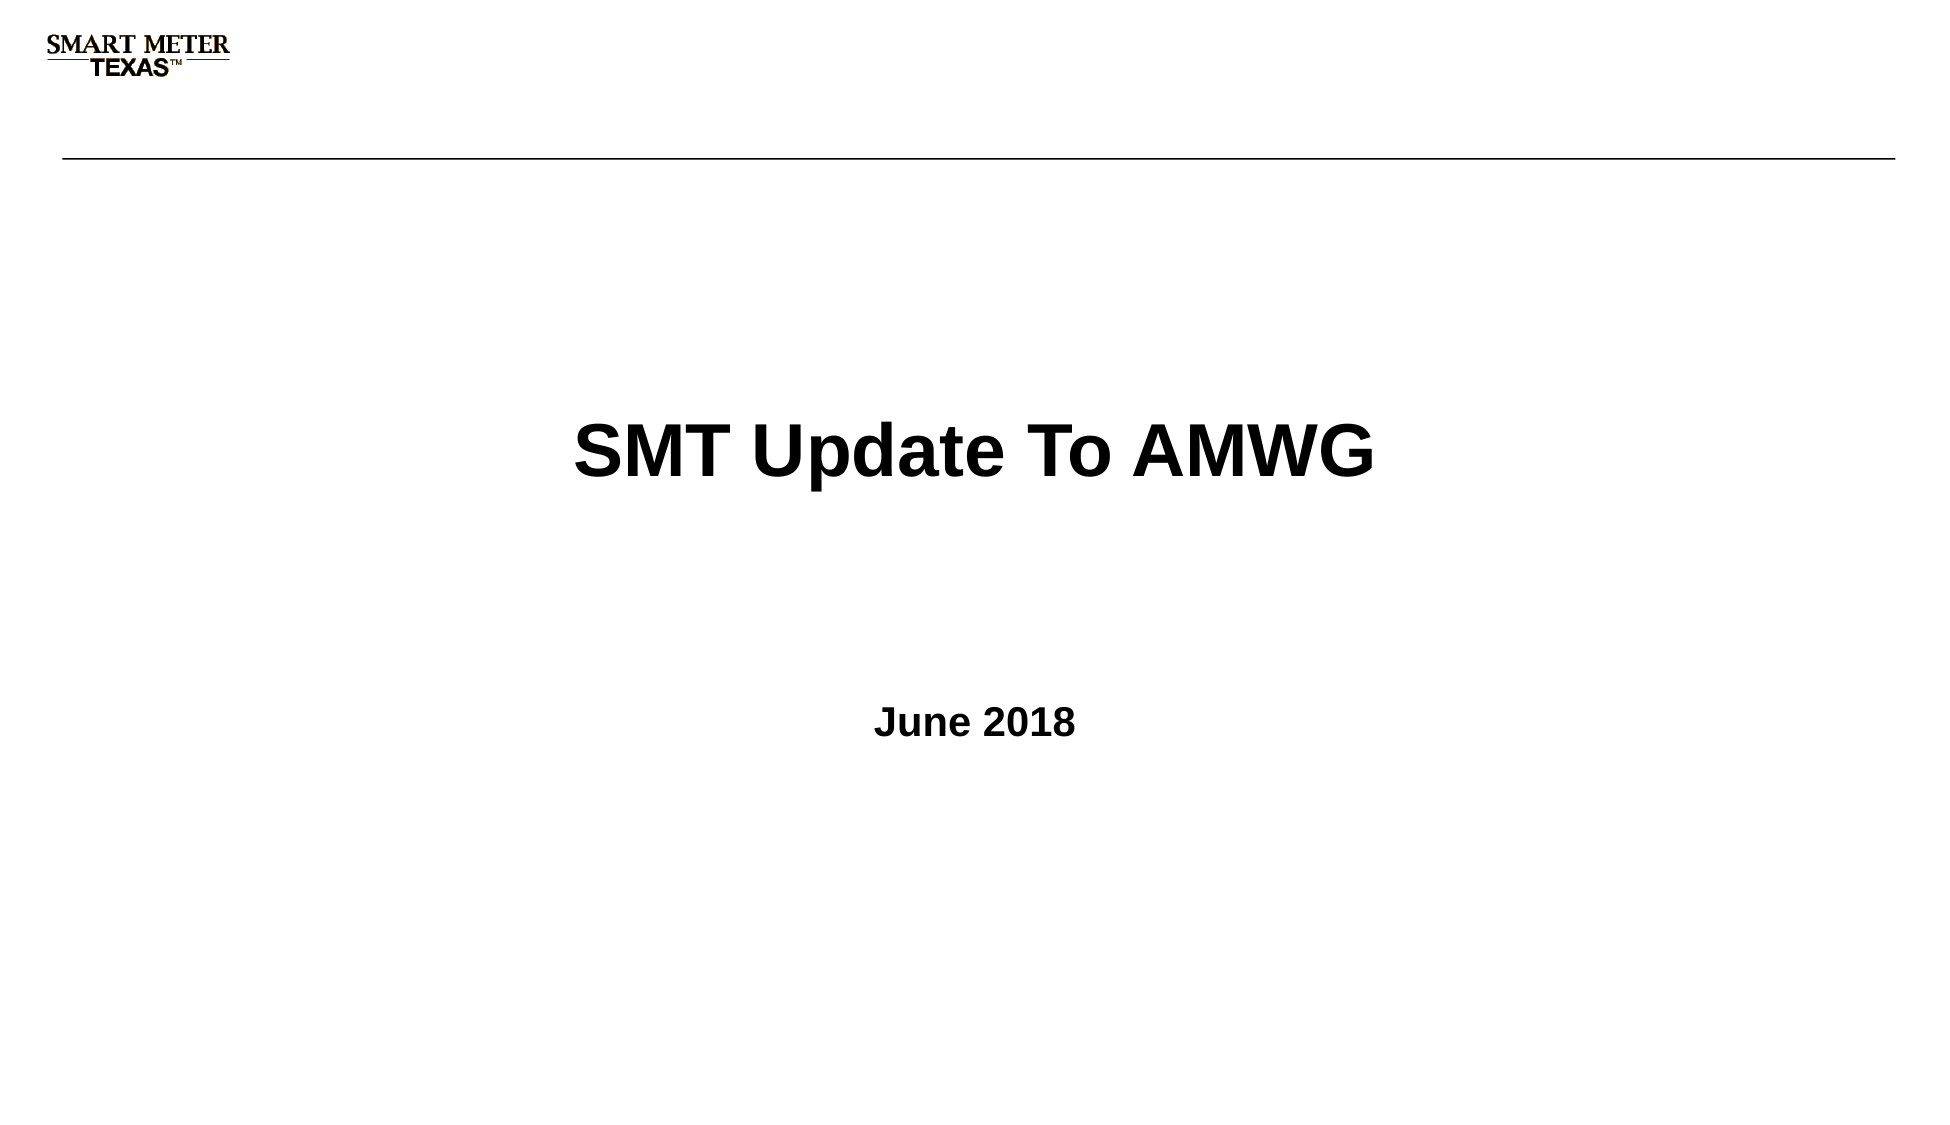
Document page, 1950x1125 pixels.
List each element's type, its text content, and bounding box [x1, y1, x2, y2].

title SMT Update To AMWG [146, 349, 1804, 591]
subtitle June 2018 [292, 687, 1658, 976]
picture [33, 24, 238, 84]
